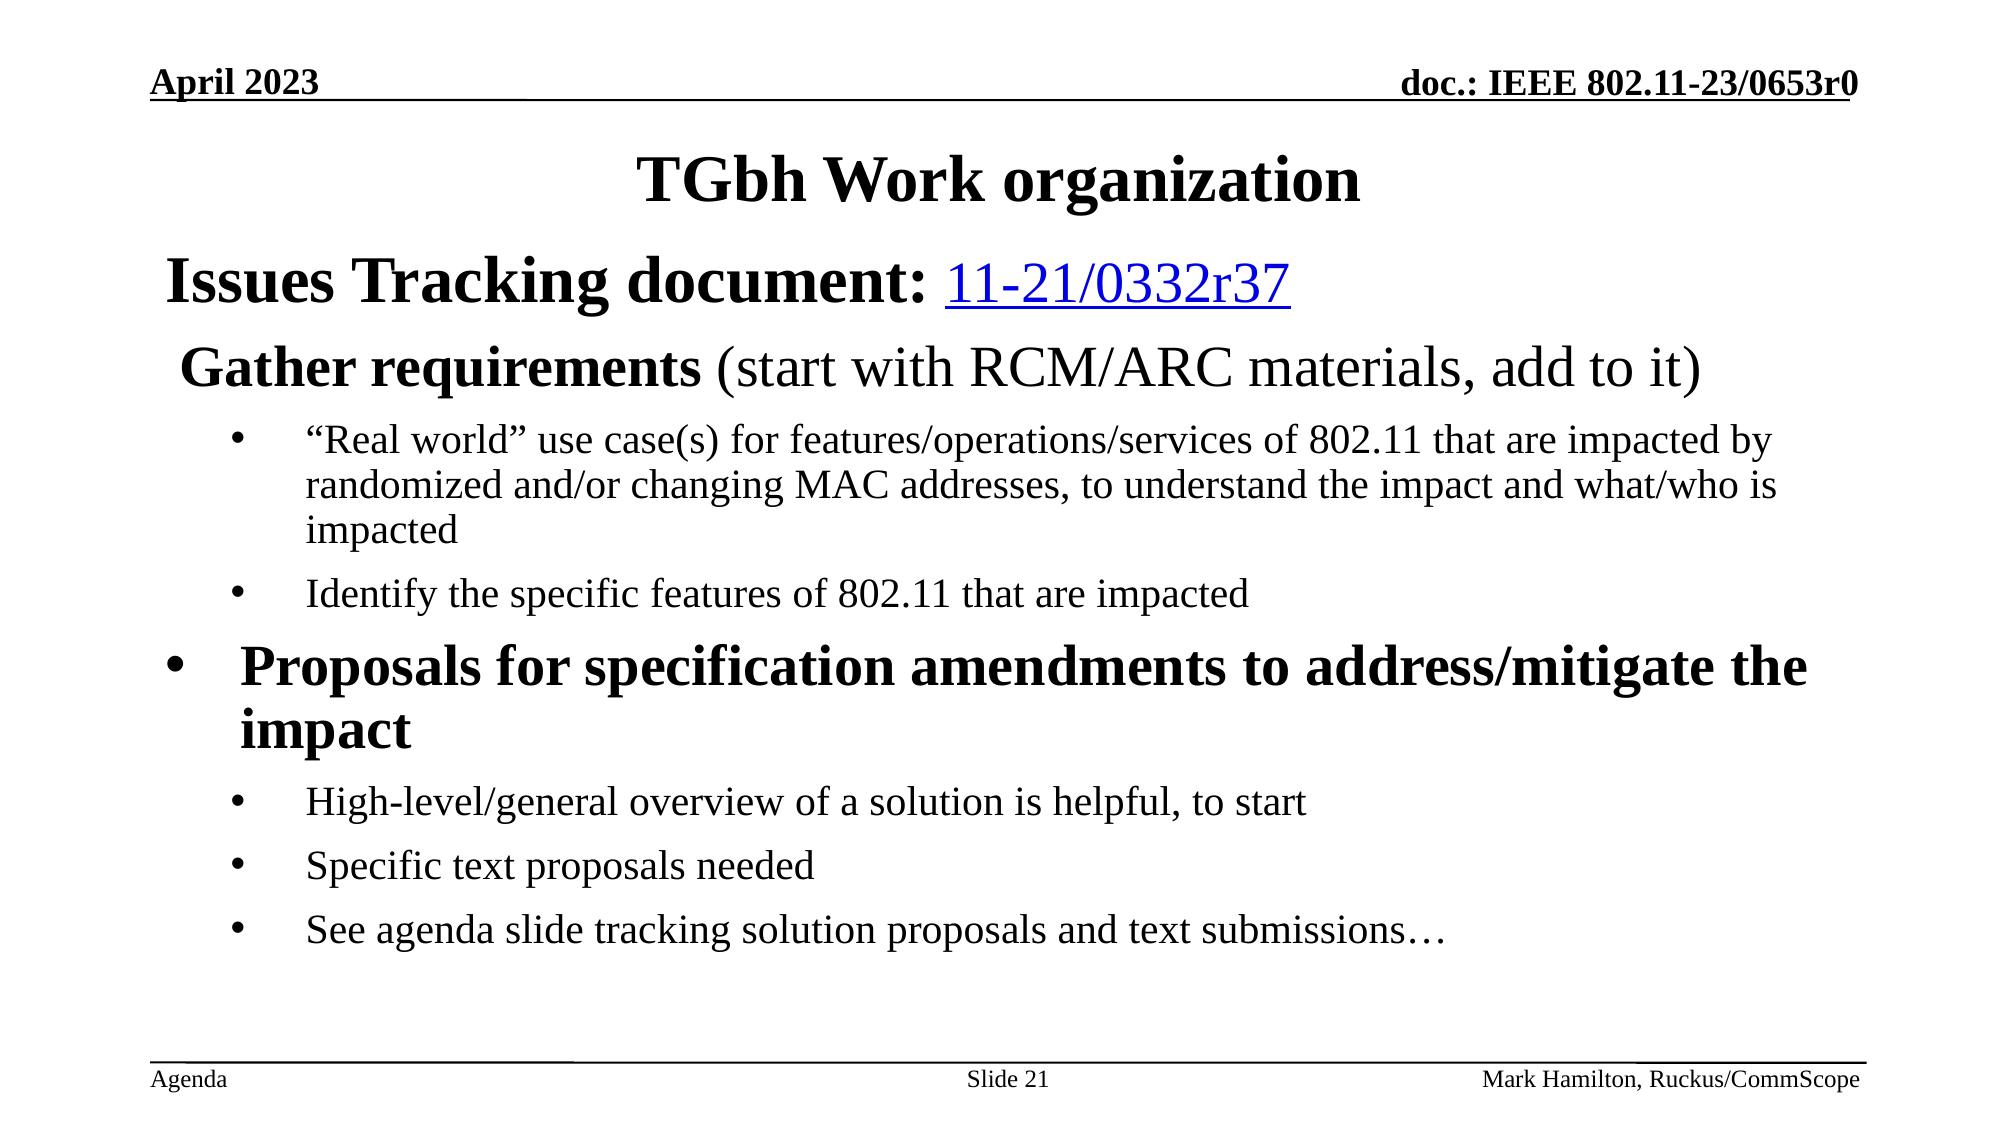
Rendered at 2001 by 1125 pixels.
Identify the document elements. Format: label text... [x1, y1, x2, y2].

slide_number Slide 21 [950, 1061, 1067, 1123]
list Issues Tracking document: 11-21/0332r37 Gather requirements (start with RCM/ARC materials, add to it) “Real world” use case(s) for features/operations/services of 802.11 that are impacted by randomized and/or changing MAC addresses, to understand the impact and what/who is impacted Identify the specific features of 802.11 that are impacted Proposals for specification amendments to address/mitigate the impact High-level/general overview of a solution is helpful, to start Specific text proposals needed See agenda slide tracking solution proposals and text submissions… [149, 237, 1850, 913]
title TGbh Work organization [149, 112, 1850, 237]
